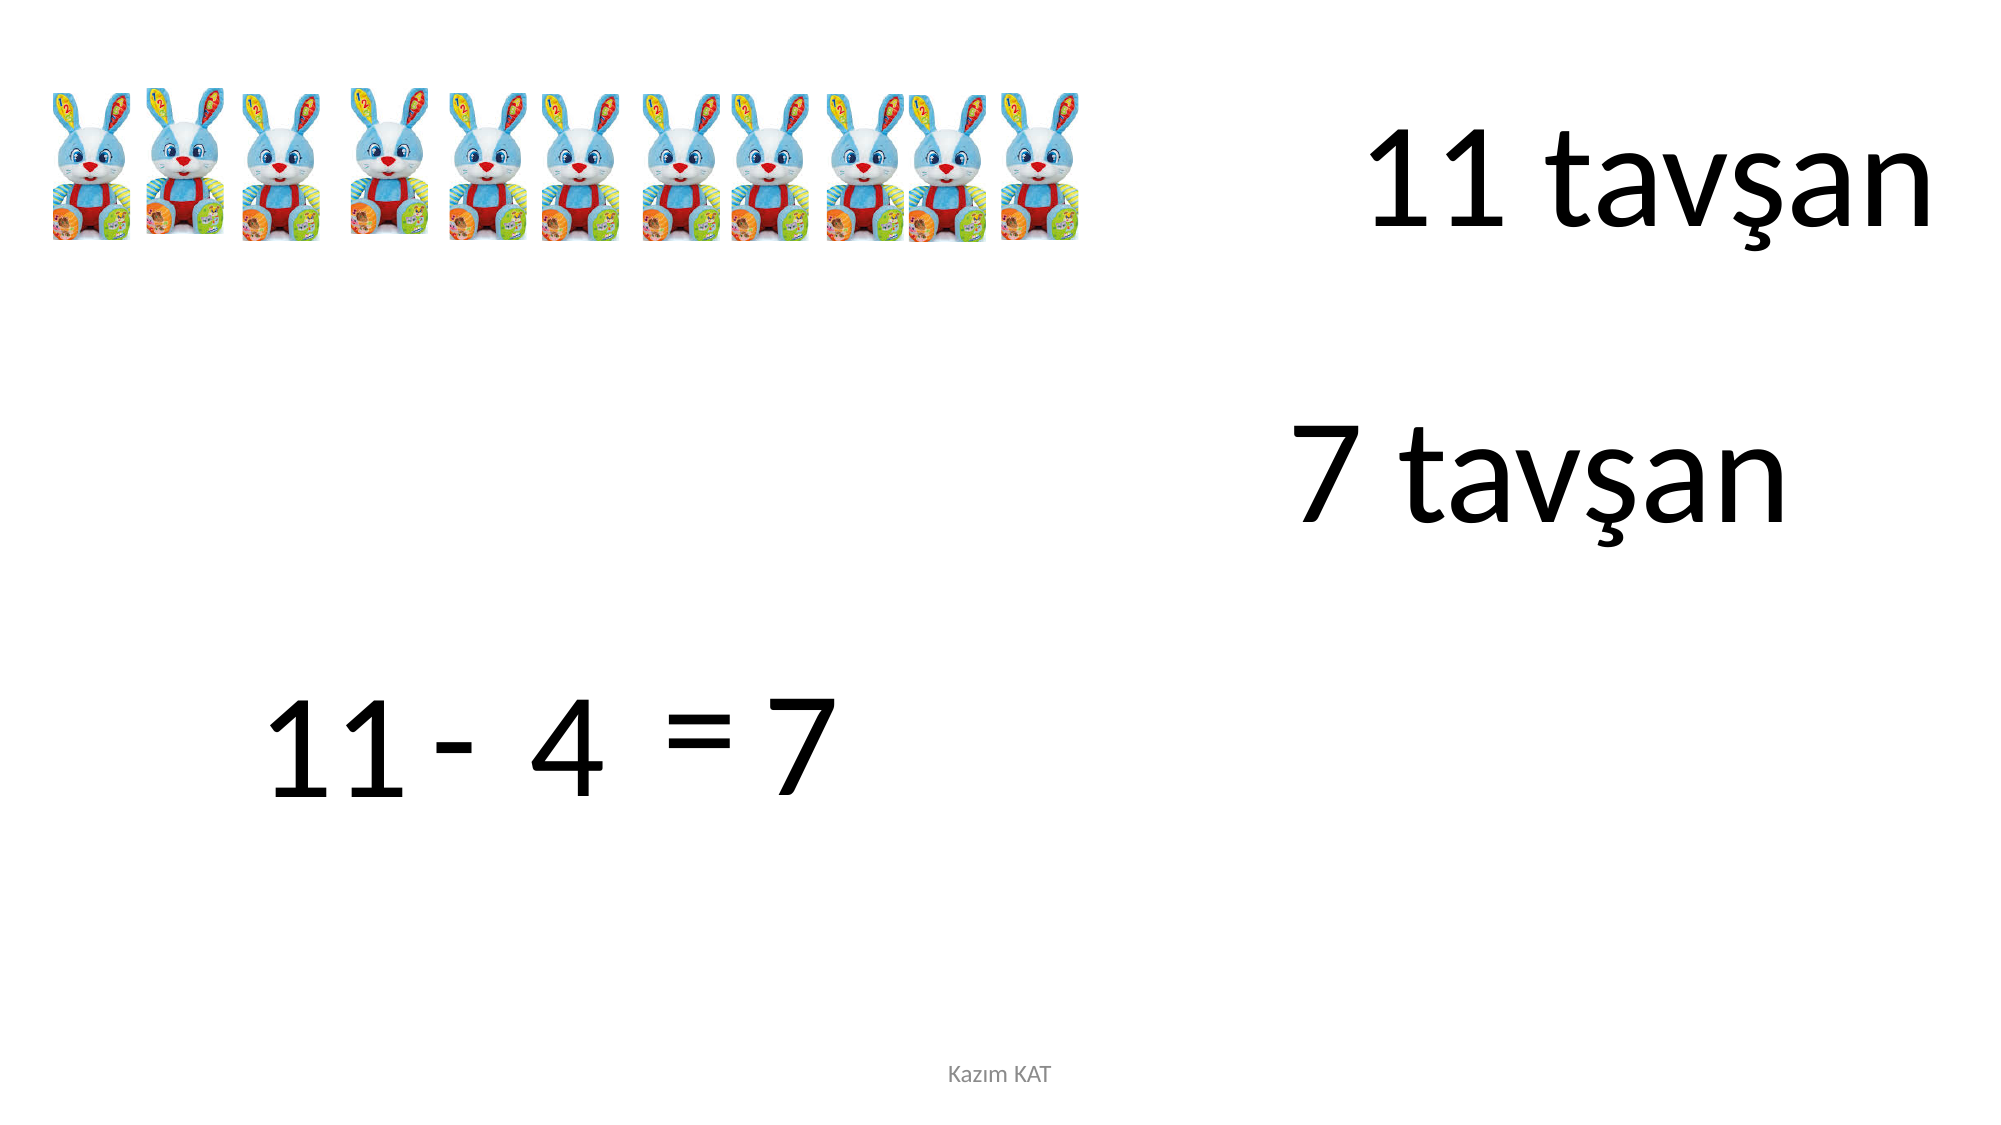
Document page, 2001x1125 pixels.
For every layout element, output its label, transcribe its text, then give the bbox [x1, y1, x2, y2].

picture [826, 94, 904, 241]
picture [542, 94, 620, 241]
text_box 11 [242, 640, 464, 835]
picture [1001, 93, 1079, 240]
text_box 7 tavşan [1272, 365, 1930, 561]
picture [449, 93, 527, 240]
text_box = [647, 622, 757, 818]
picture [908, 95, 986, 242]
text_box 7 [748, 638, 843, 833]
picture [242, 94, 320, 241]
picture [52, 93, 131, 240]
picture [731, 94, 809, 241]
footer Kazım KAT [662, 1042, 1338, 1103]
picture [146, 88, 224, 234]
text_box 4 [515, 638, 674, 834]
text_box 11 tavşan [1342, 69, 2000, 264]
picture [642, 94, 720, 241]
picture [350, 88, 429, 234]
text_box - [416, 633, 526, 829]
